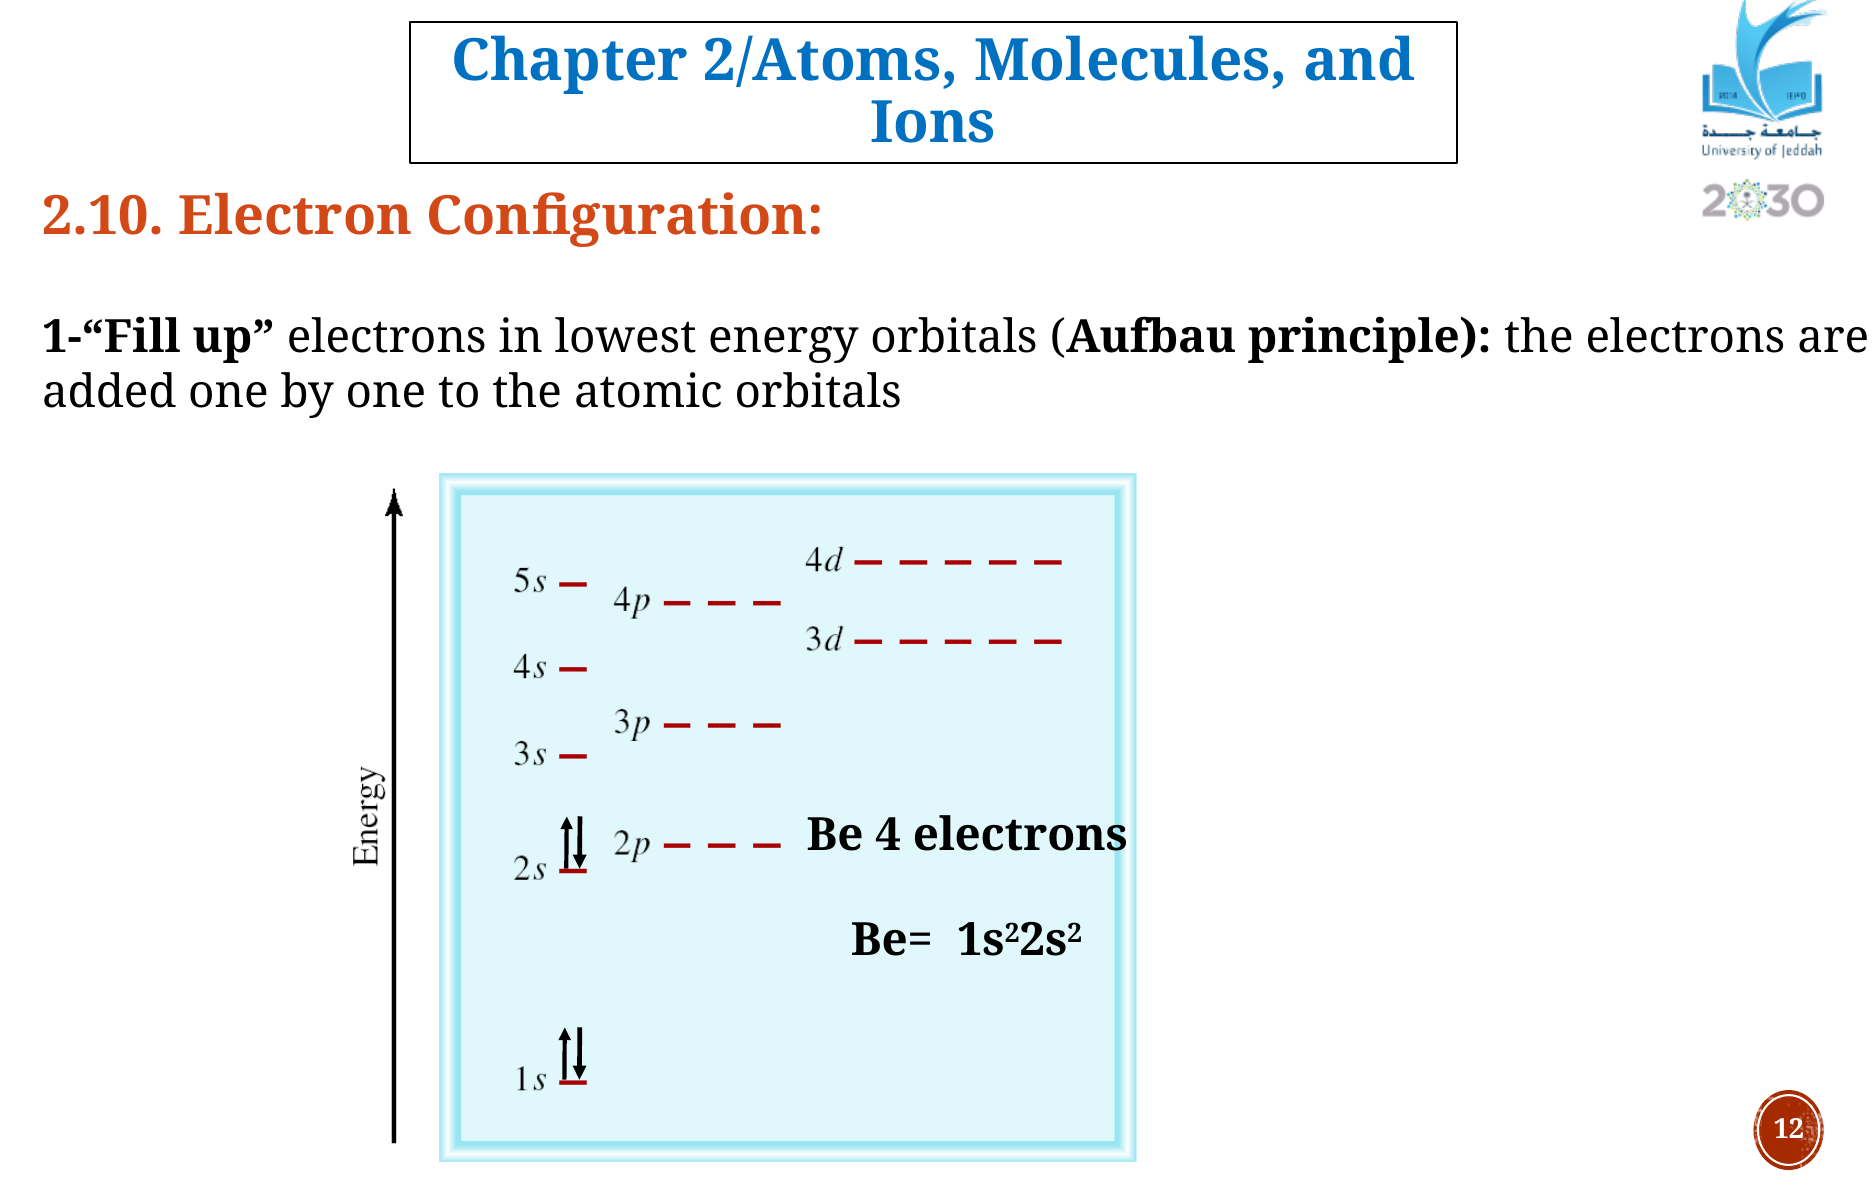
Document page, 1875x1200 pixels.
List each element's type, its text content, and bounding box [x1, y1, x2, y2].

slide_number 12 [1739, 1097, 1838, 1162]
text_box 1-“Fill up” electrons in lowest energy orbitals (Aufbau principle): the electrons are added one by one to the atomic orbitals [27, 299, 1875, 424]
picture [329, 471, 1141, 1162]
text_box Chapter 2/Atoms, Molecules, and Ions [409, 21, 1458, 164]
text_box 2.10. Electron Configuration: [26, 173, 1150, 254]
picture [1681, 0, 1846, 227]
